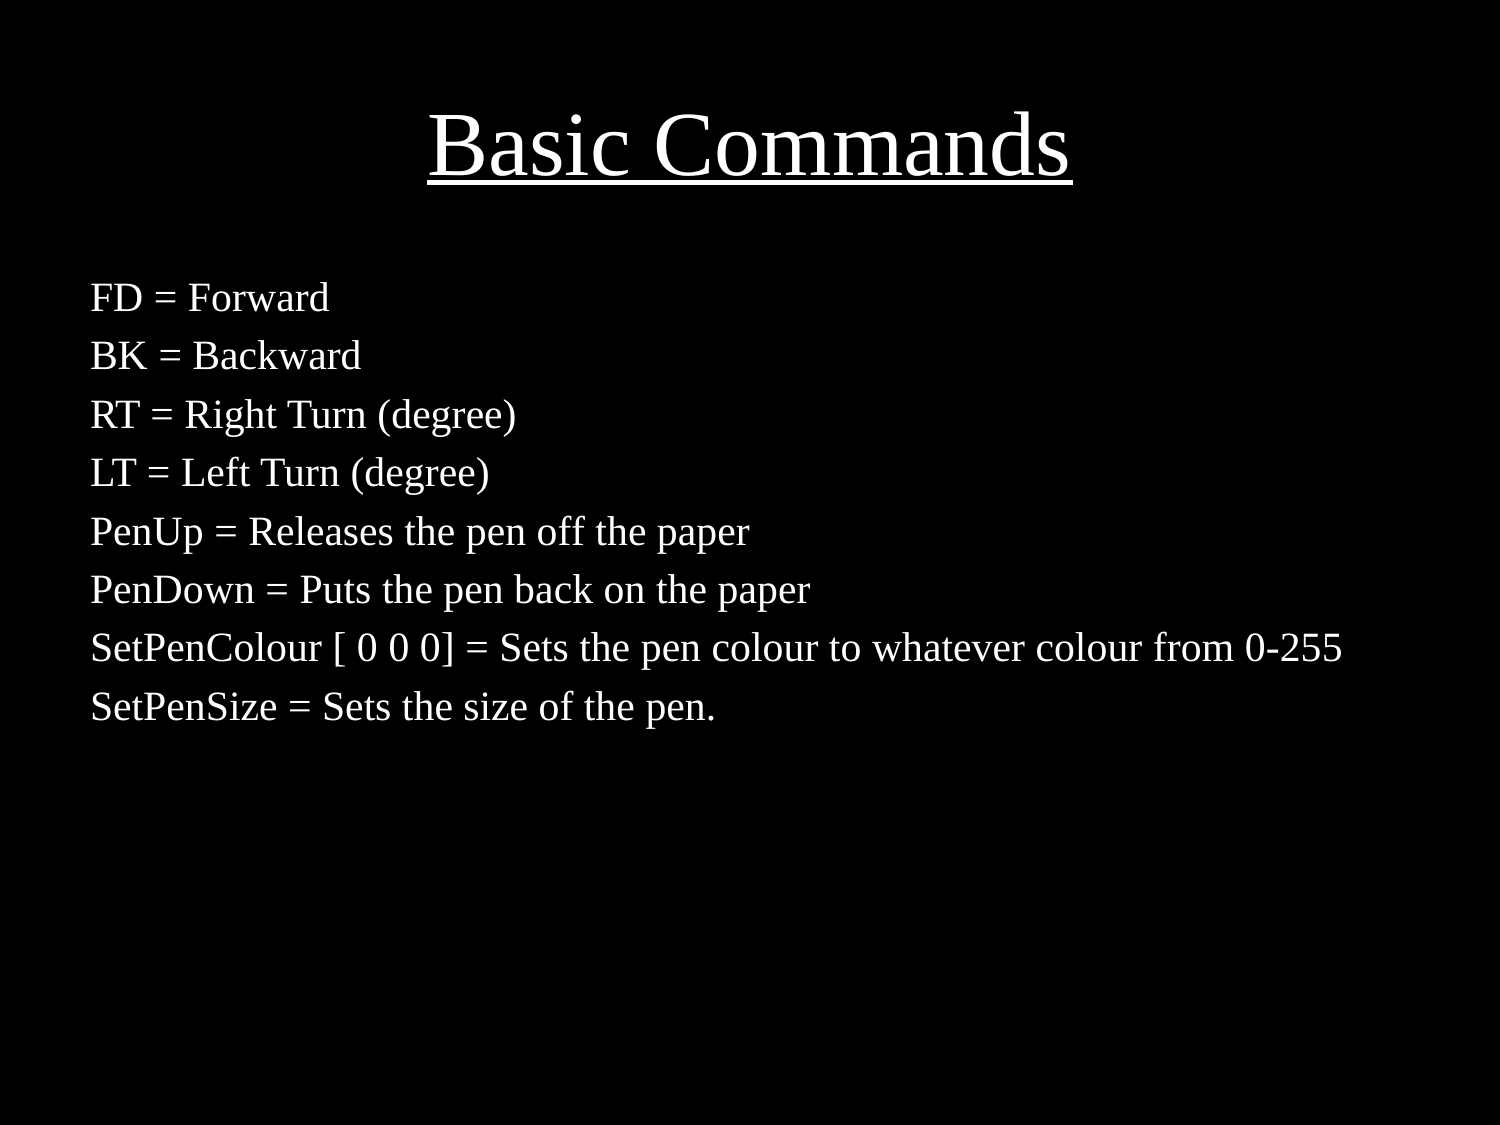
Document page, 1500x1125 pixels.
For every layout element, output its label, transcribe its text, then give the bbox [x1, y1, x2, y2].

title Basic Commands [75, 45, 1425, 233]
list FD = Forward BK = Backward RT = Right Turn (degree) LT = Left Turn (degree) PenUp = Releases the pen off the paper PenDown = Puts the pen back on the paper SetPenColour [ 0 0 0] = Sets the pen colour to whatever colour from 0-255 SetPenSize = Sets the size of the pen. [75, 262, 1425, 1005]
